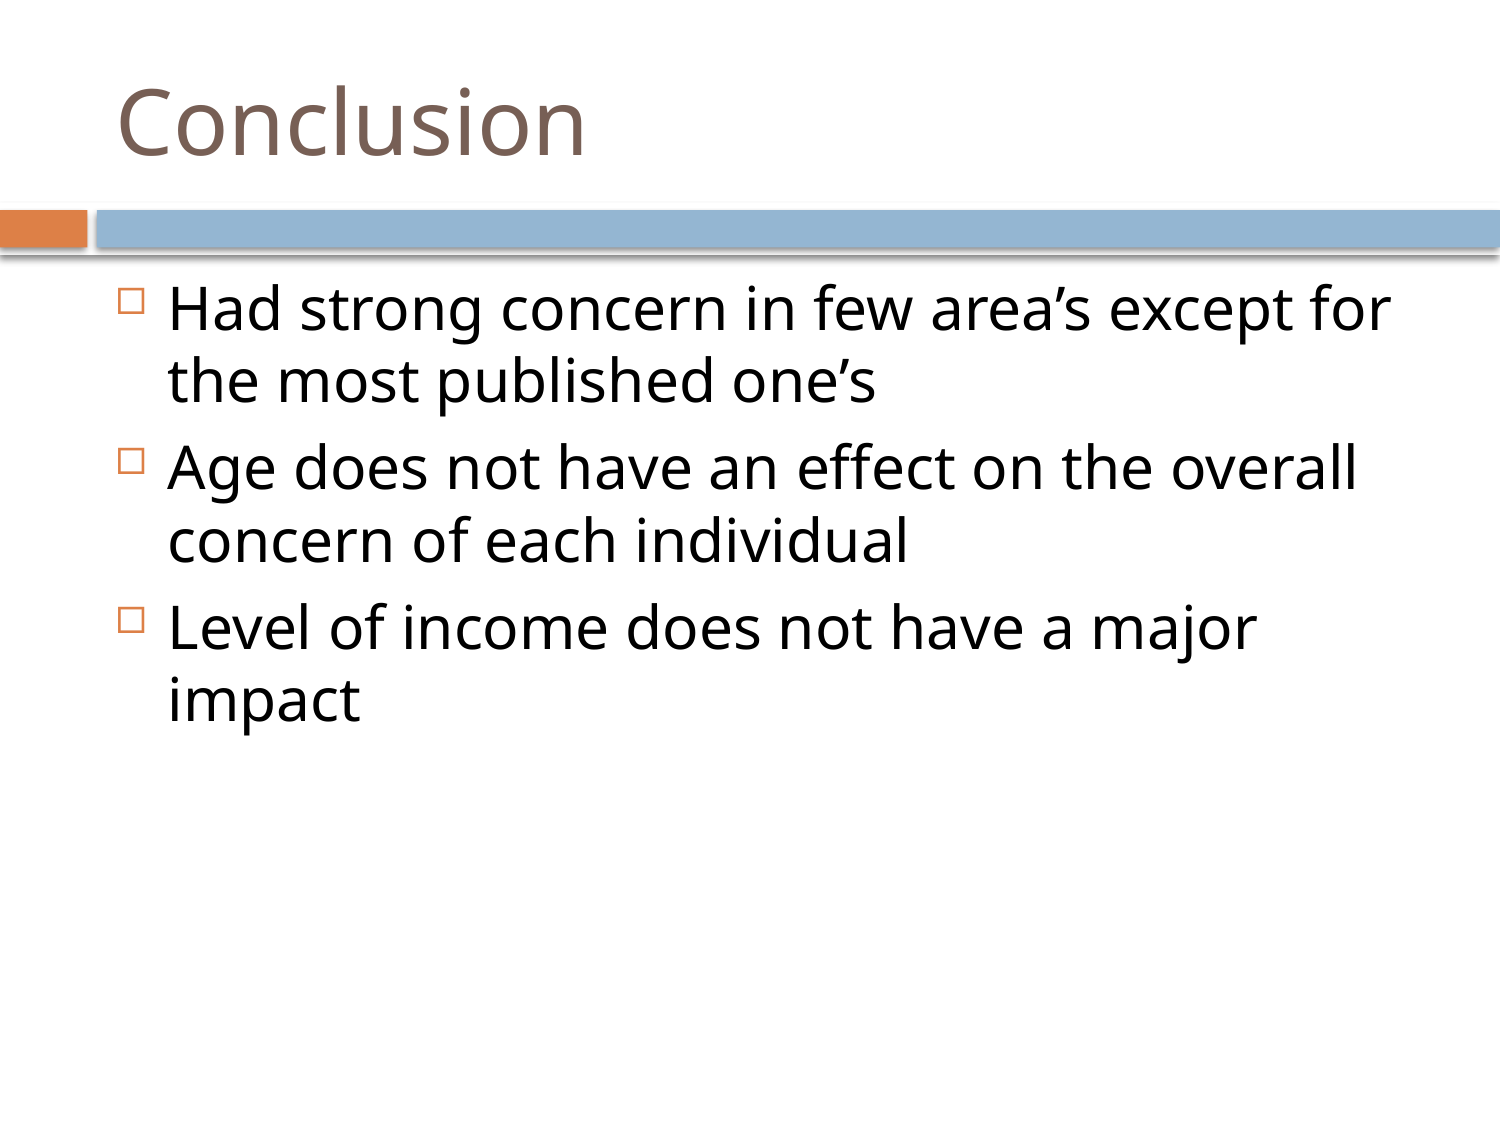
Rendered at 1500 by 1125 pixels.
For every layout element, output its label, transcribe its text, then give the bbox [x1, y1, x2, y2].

title Conclusion [100, 37, 1438, 200]
list Had strong concern in few area’s except for the most published one’s Age does not have an effect on the overall concern of each individual Level of income does not have a major impact [100, 262, 1438, 1000]
